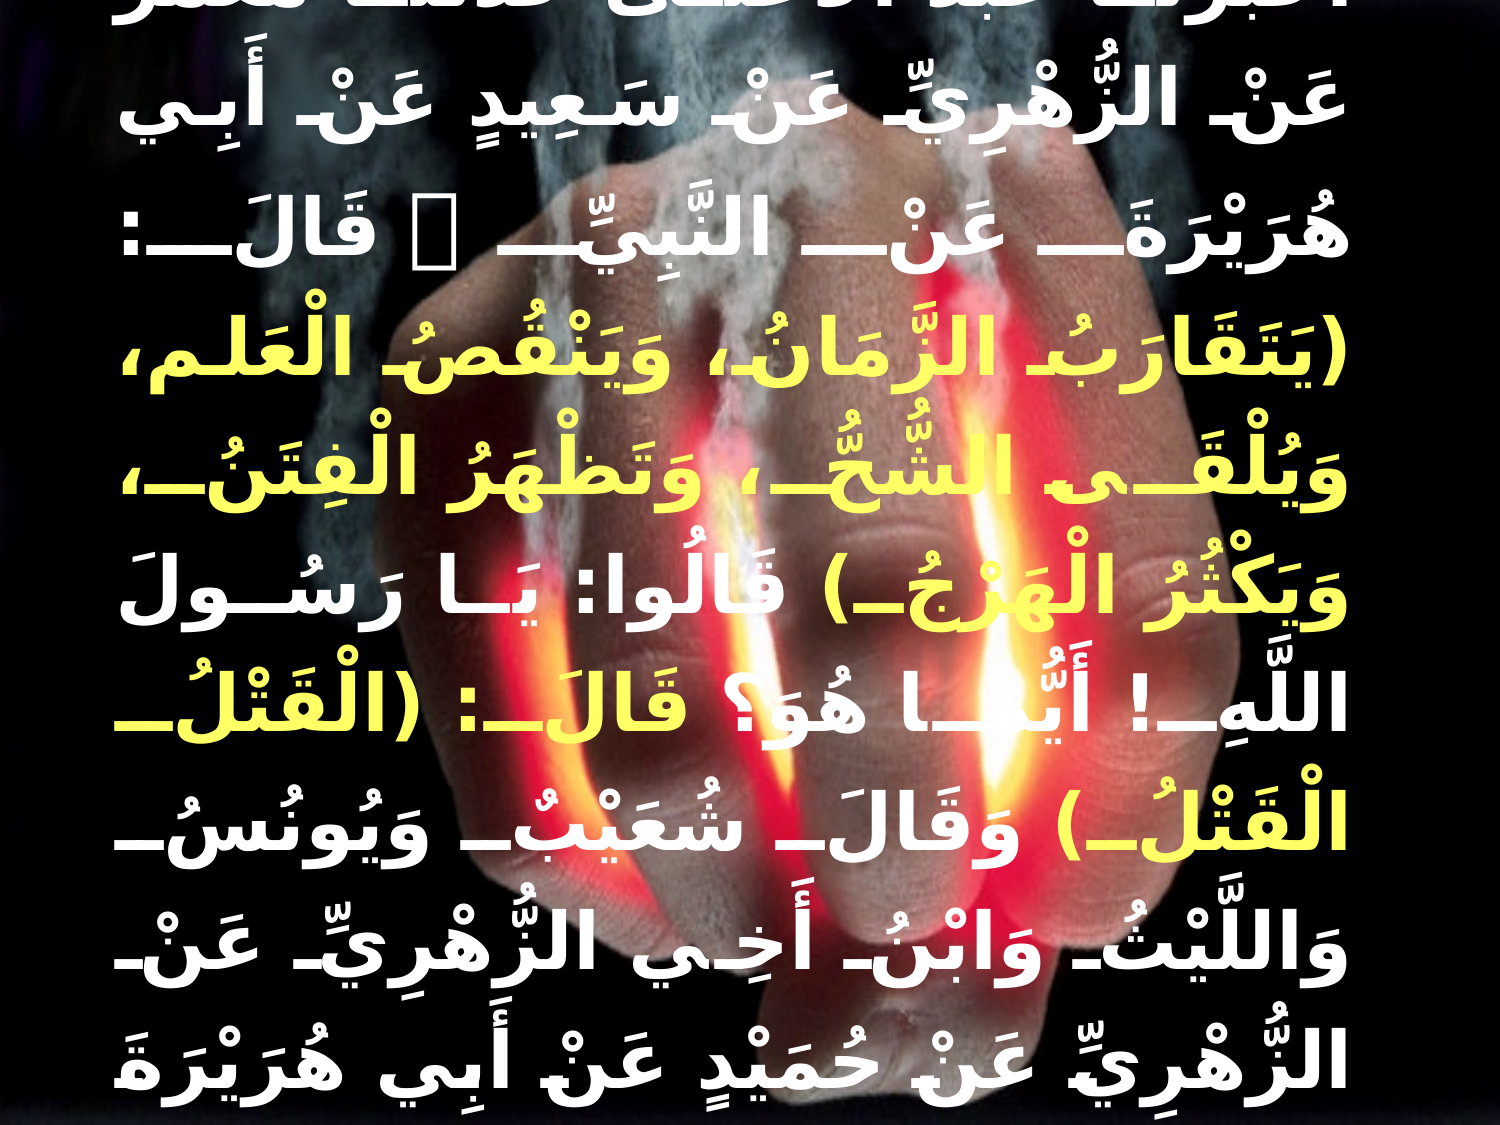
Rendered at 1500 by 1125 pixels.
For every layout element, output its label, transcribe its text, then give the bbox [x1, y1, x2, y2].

title العلامات الدالة على ظهور الفتن حَدَّثَنَا عَيَّاشُ بْنُ الْوَلِيدِ أَخْبَرَنَا عَبْدُ الأَعْلَى حَدَّثَنَا مَعْمَرٌ عَنْ الزُّهْرِيِّ عَنْ سَعِيدٍ عَنْ أَبِي هُرَيْرَةَ عَنْ النَّبِيِّ  قَالَ: (يَتَقَارَبُ الزَّمَانُ، وَيَنْقُصُ الْعَلم، وَيُلْقَى الشُّحُّ، وَتَظْهَرُ الْفِتَنُ، وَيَكْثُرُ الْهَرْجُ) قَالُوا: يَا رَسُولَ اللَّهِ! أَيُّمَا هُوَ؟ قَالَ: (الْقَتْلُ الْقَتْلُ) وَقَالَ شُعَيْبٌ وَيُونُسُ وَاللَّيْثُ وَابْنُ أَخِي الزُّهْرِيِّ عَنْ الزُّهْرِيِّ عَنْ حُمَيْدٍ عَنْ أَبِي هُرَيْرَةَ عَنْ النَّبِيِّ . [100, 0, 1369, 902]
picture [0, 0, 1500, 1125]
